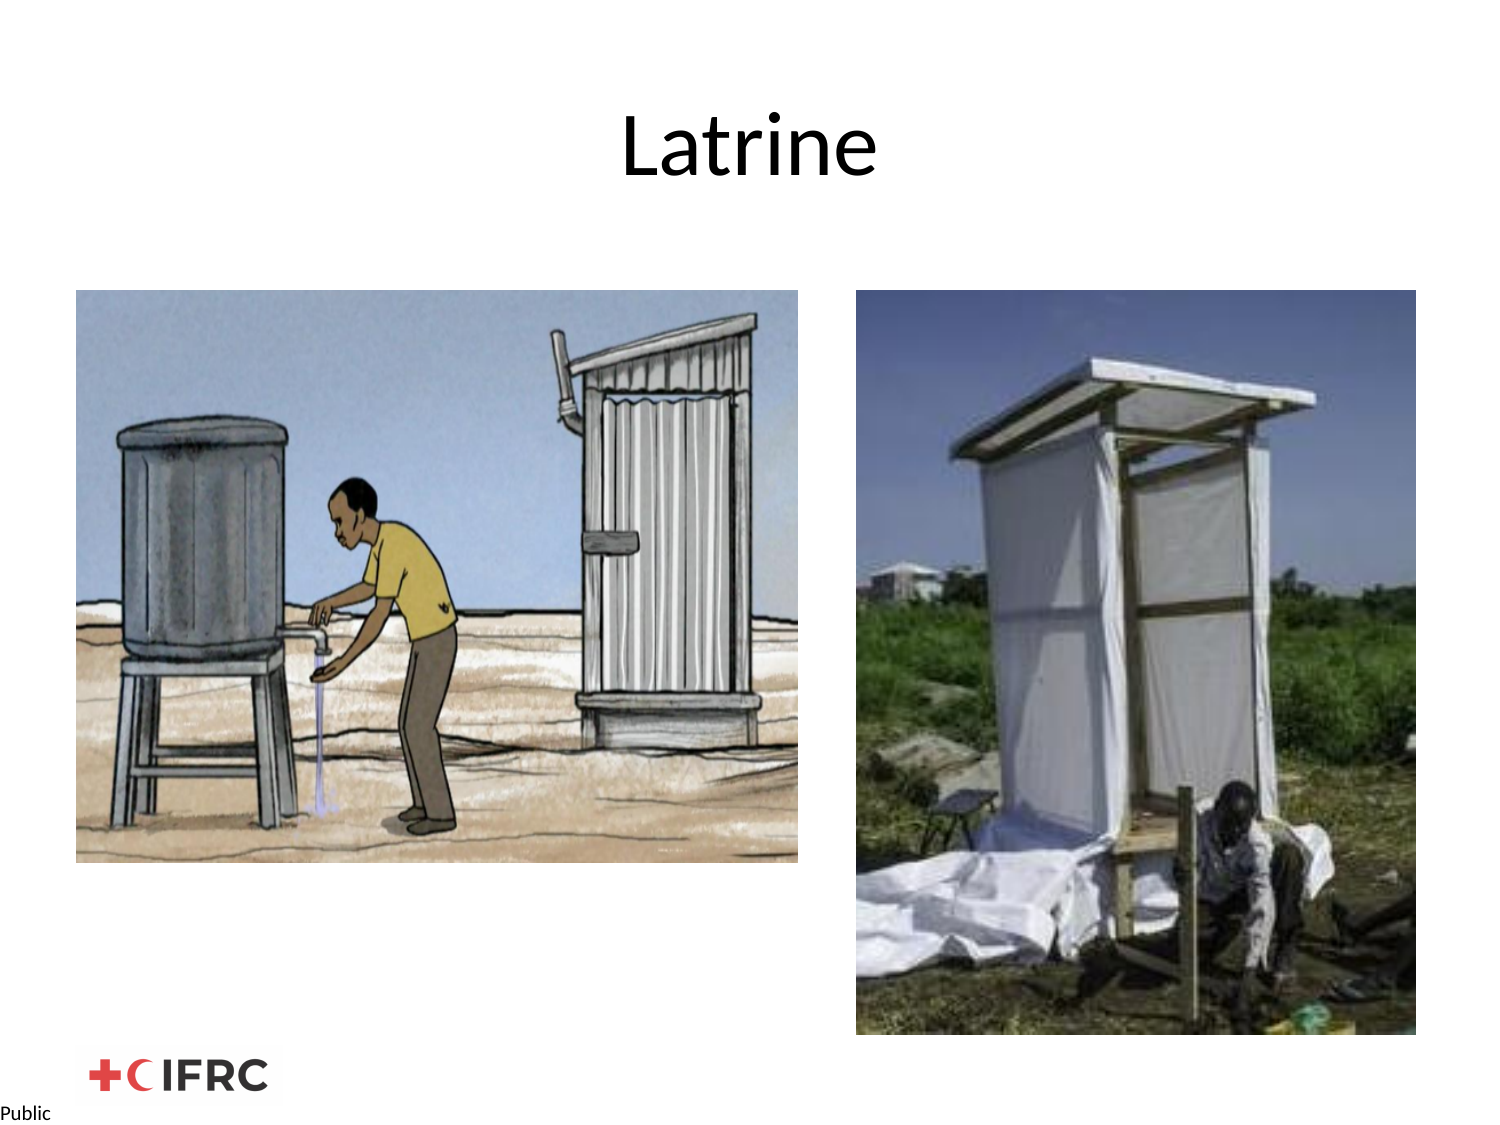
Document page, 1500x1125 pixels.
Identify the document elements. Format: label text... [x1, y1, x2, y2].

picture [856, 290, 1416, 1036]
picture [76, 290, 798, 864]
title Latrine [75, 45, 1425, 233]
picture [75, 1045, 283, 1106]
